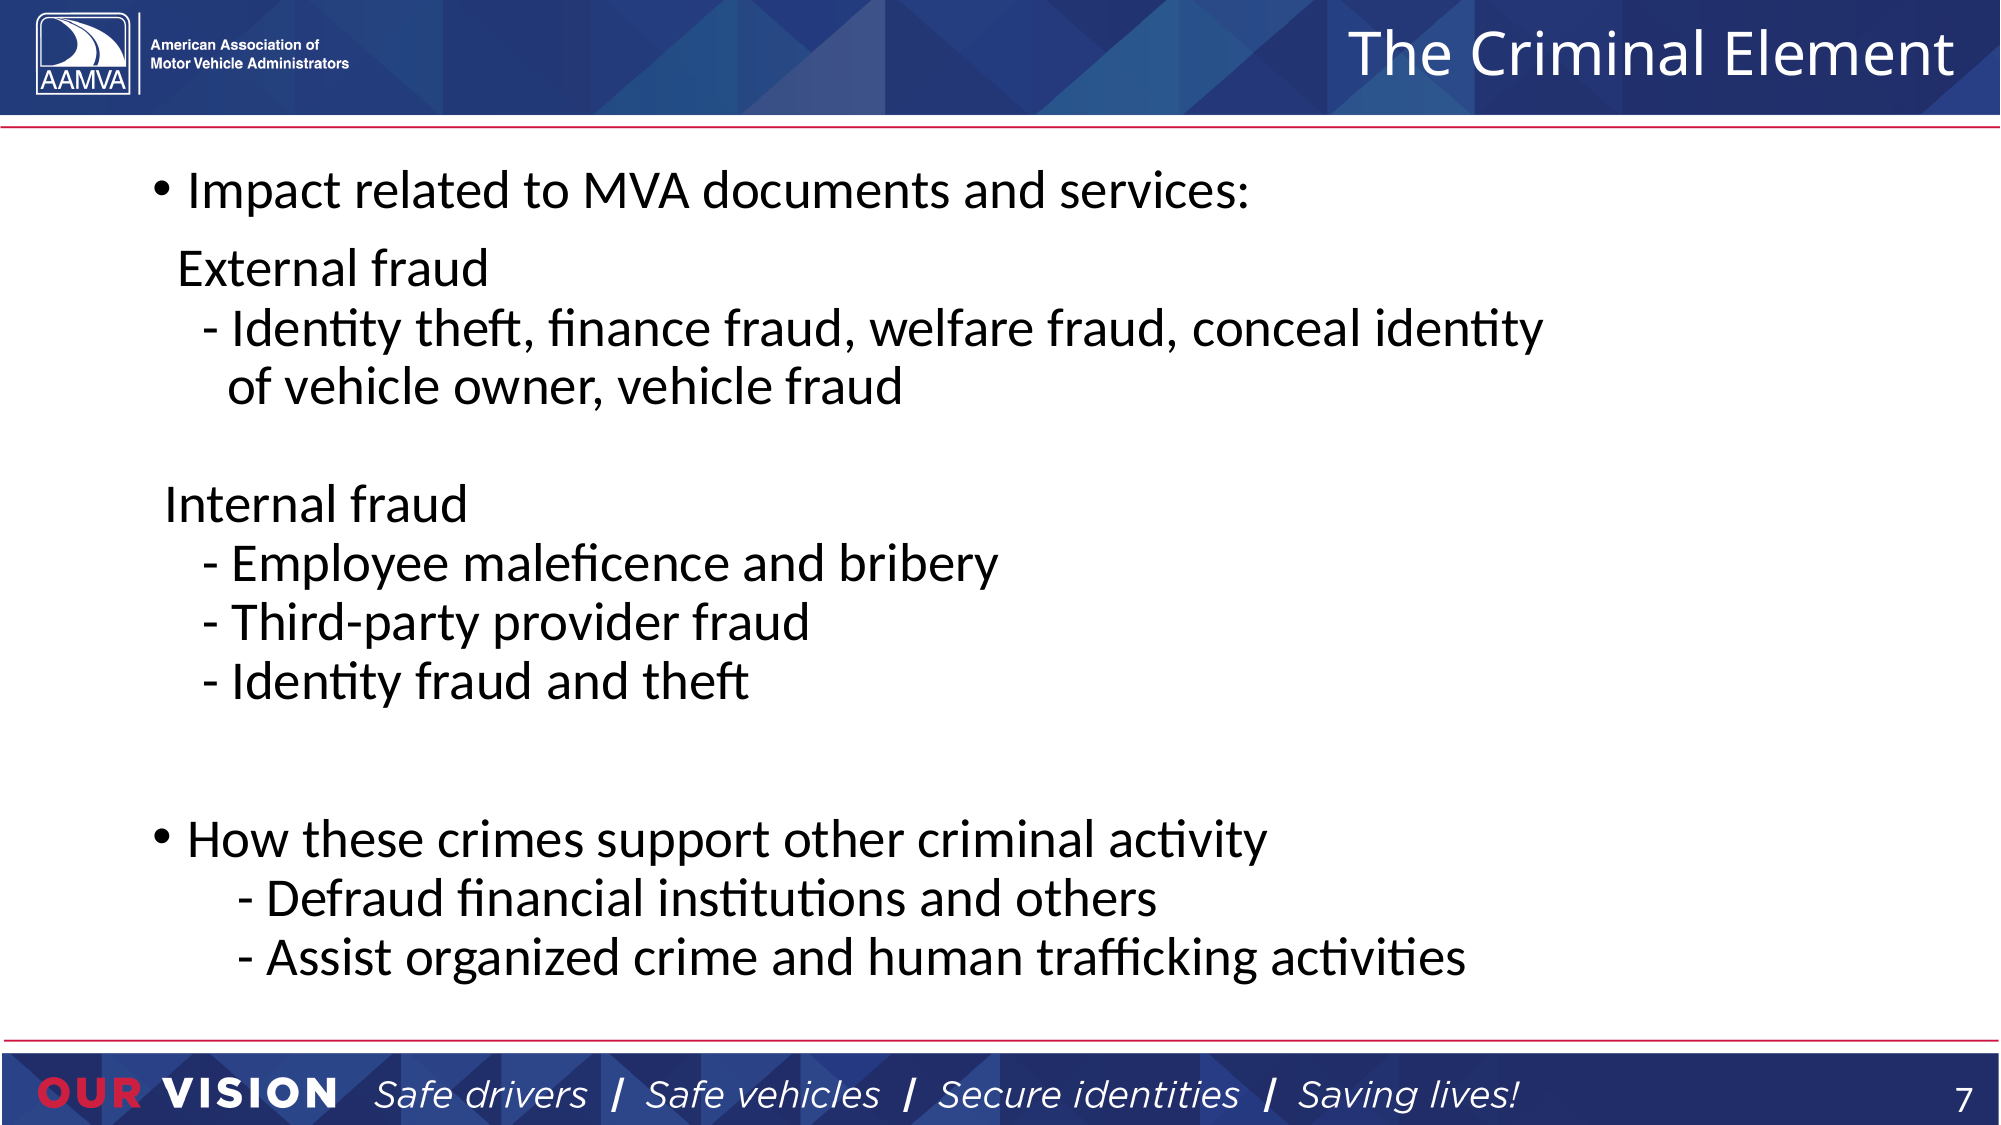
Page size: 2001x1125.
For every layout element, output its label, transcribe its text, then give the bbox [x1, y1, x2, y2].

picture [0, 0, 2000, 136]
slide_number 7 [1538, 1067, 1989, 1125]
list Impact related to MVA documents and services: External fraud - Identity theft, finance fraud, welfare fraud, conceal identity of vehicle owner, vehicle fraud Internal fraud - Employee maleficence and bribery - Third-party provider fraud - Identity fraud and theft How these crimes support other criminal activity - Defraud financial institutions and others - Assist organized crime and human trafficking activities [137, 153, 1863, 997]
picture [0, 996, 2000, 1125]
title The Criminal Element [447, 15, 1972, 97]
